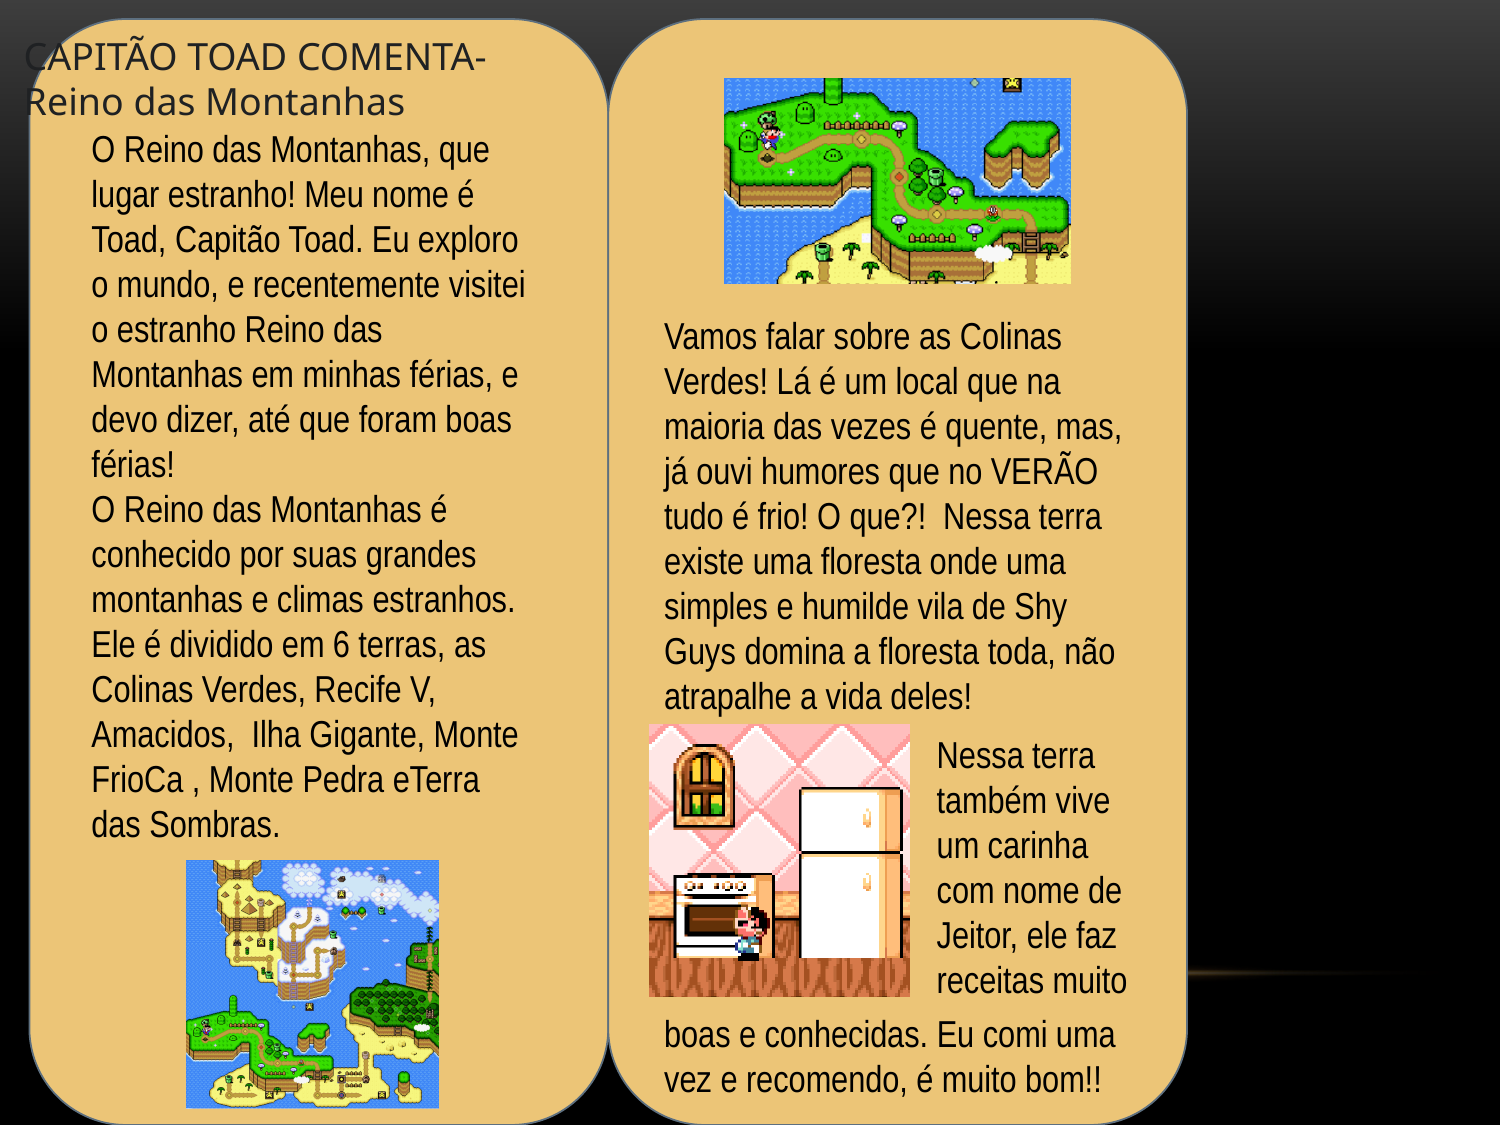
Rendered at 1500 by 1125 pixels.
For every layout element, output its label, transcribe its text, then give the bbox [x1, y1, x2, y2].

picture [531, 1047, 685, 1125]
text_box boas e conhecidas. Eu comi uma vez e recomendo, é muito bom!! [649, 1002, 1140, 1108]
picture [724, 77, 1071, 284]
text_box CAPITÃO TOAD COMENTA- Reino das Montanhas [8, 25, 502, 131]
text_box Vamos falar sobre as Colinas Verdes! Lá é um local que na maioria das vezes é quente, mas, já ouvi humores que no VERÃO tudo é frio! O que?! Nessa terra existe uma floresta onde uma simples e humilde vila de Shy Guys domina a floresta toda, não atrapalhe a vida deles! [649, 304, 1140, 725]
text_box [28, 18, 608, 1125]
picture [649, 724, 910, 997]
text_box [607, 18, 1188, 1125]
picture [186, 859, 440, 1109]
picture [0, 0, 1500, 1125]
text_box Nessa terra também vive um carinha com nome de Jeitor, ele faz receitas muito [921, 723, 1164, 1009]
text_box O Reino das Montanhas, que lugar estranho! Meu nome é Toad, Capitão Toad. Eu exploro o mundo, e recentemente visitei o estranho Reino das Montanhas em minhas férias, e devo dizer, até que foram boas férias! O Reino das Montanhas é conhecido por suas grandes montanhas e climas estranhos. Ele é dividido em 6 terras, as Colinas Verdes, Recife V, Amacidos, Ilha Gigante, Monte FrioCa , Monte Pedra eTerra das Sombras. [76, 118, 550, 853]
